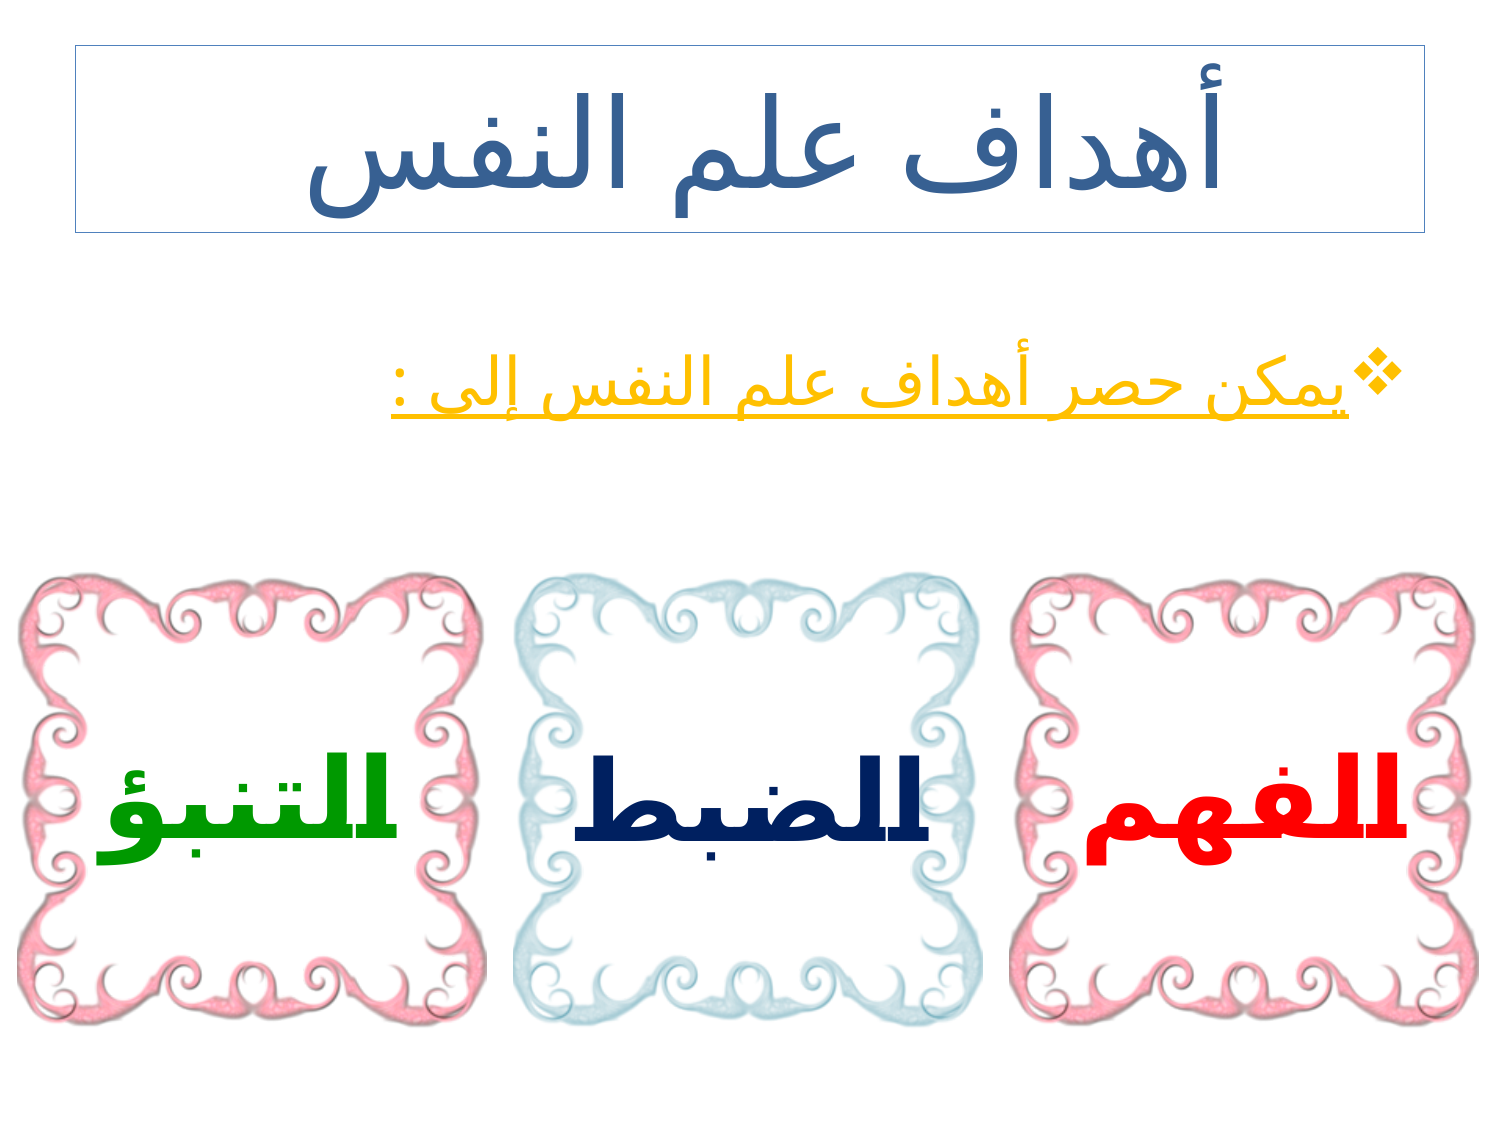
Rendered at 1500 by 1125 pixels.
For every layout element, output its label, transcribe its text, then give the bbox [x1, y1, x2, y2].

picture [17, 562, 487, 1032]
picture [1009, 562, 1479, 1032]
title أهداف علم النفس [75, 45, 1425, 233]
list يمكن حصر أهداف علم النفس إلى : [75, 331, 1425, 1000]
picture [513, 562, 983, 1032]
